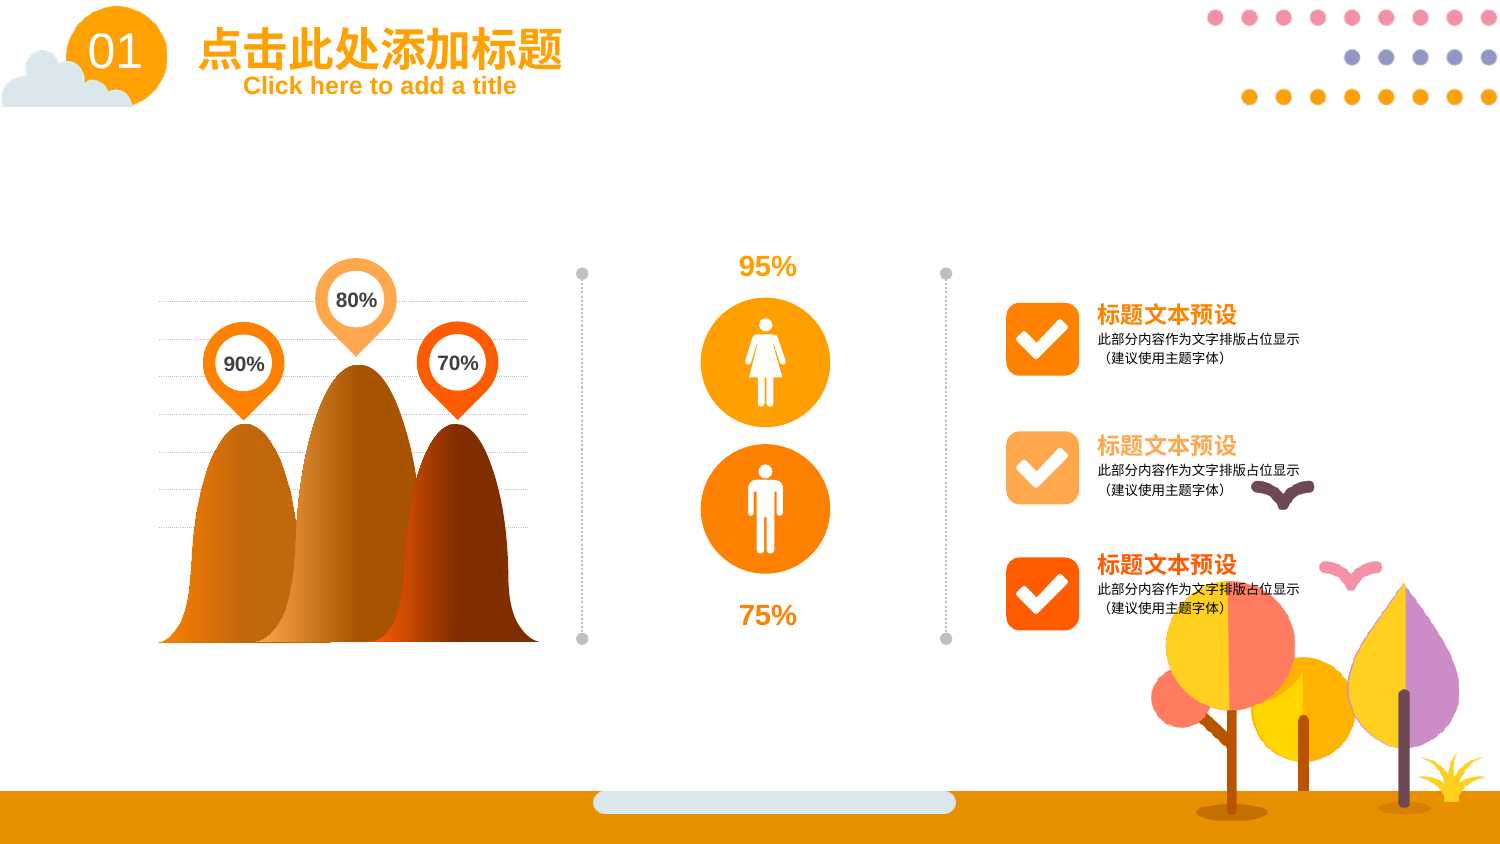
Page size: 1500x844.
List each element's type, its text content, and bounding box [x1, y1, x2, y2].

text_box [156, 528, 296, 643]
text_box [700, 297, 831, 428]
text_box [1074, 550, 1344, 630]
text_box [1006, 302, 1074, 376]
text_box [416, 321, 499, 403]
text_box 01 [57, 11, 173, 87]
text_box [202, 321, 285, 404]
text_box 95% [730, 247, 806, 293]
picture [0, 50, 148, 107]
picture [66, 6, 167, 11]
text_box 75% [730, 596, 806, 643]
text_box [255, 528, 407, 643]
text_box [1006, 431, 1074, 505]
text_box [371, 528, 542, 643]
text_box [1006, 557, 1074, 631]
picture [0, 480, 1500, 844]
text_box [159, 301, 528, 528]
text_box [700, 444, 831, 574]
picture [1183, 0, 1500, 119]
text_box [1074, 299, 1344, 380]
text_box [1074, 431, 1344, 511]
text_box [314, 257, 397, 340]
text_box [148, 12, 613, 108]
